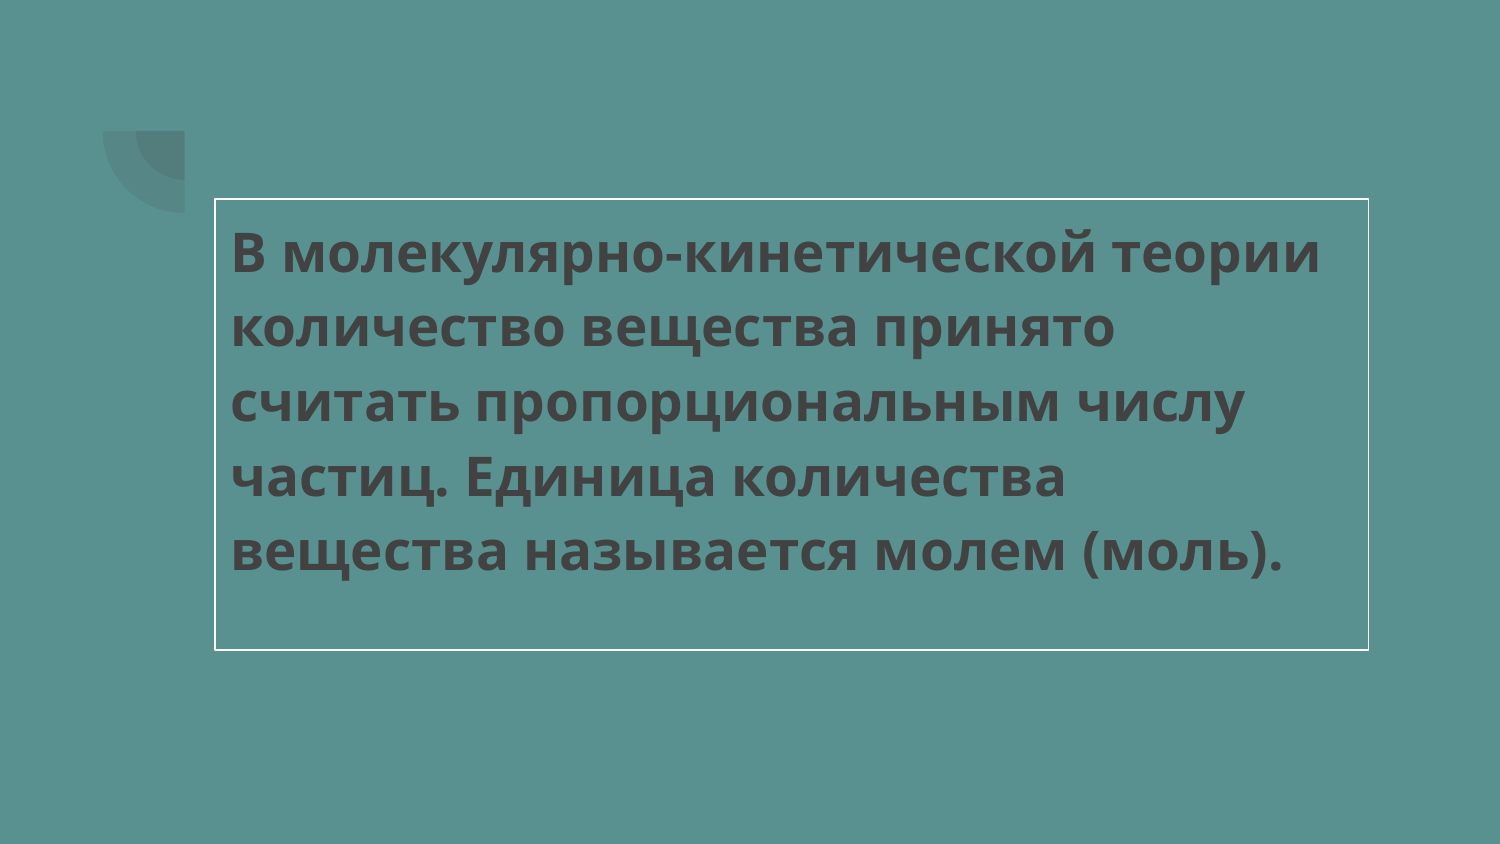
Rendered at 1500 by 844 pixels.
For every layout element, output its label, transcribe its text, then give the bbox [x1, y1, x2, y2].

title В молекулярно-кинетической теории количество вещества принято считать пропорциональным числу частиц. Единица количества вещества называется молем (моль). [215, 198, 1369, 650]
